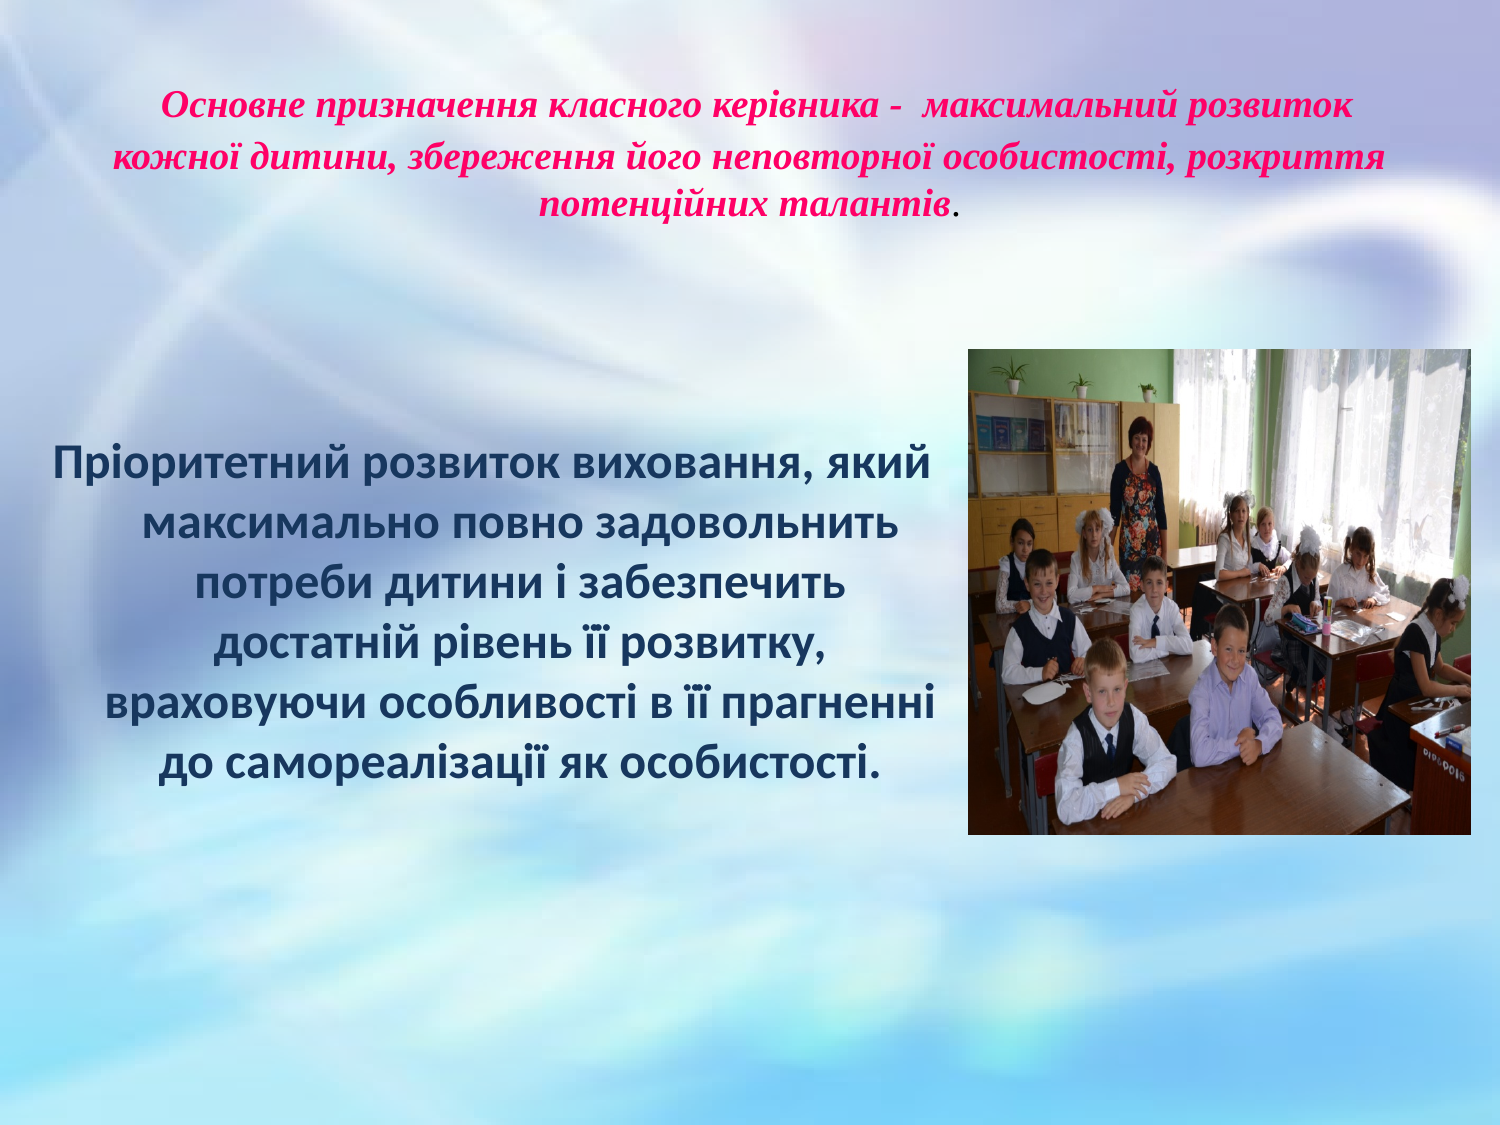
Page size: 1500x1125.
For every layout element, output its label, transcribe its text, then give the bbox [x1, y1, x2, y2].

list Пріоритетний розвиток виховання, який максимально повно задовольнить потреби дитини і забезпечить достатній рівень її розвитку, враховуючи особливості в її прагненні до самореалізації як особистості. [23, 281, 961, 1067]
picture [968, 349, 1471, 835]
title Основне призначення класного керівника - максимальний розвиток кожної дитини, збереження його неповторної особистості, розкриття потенційних талантів. [75, 45, 1425, 233]
